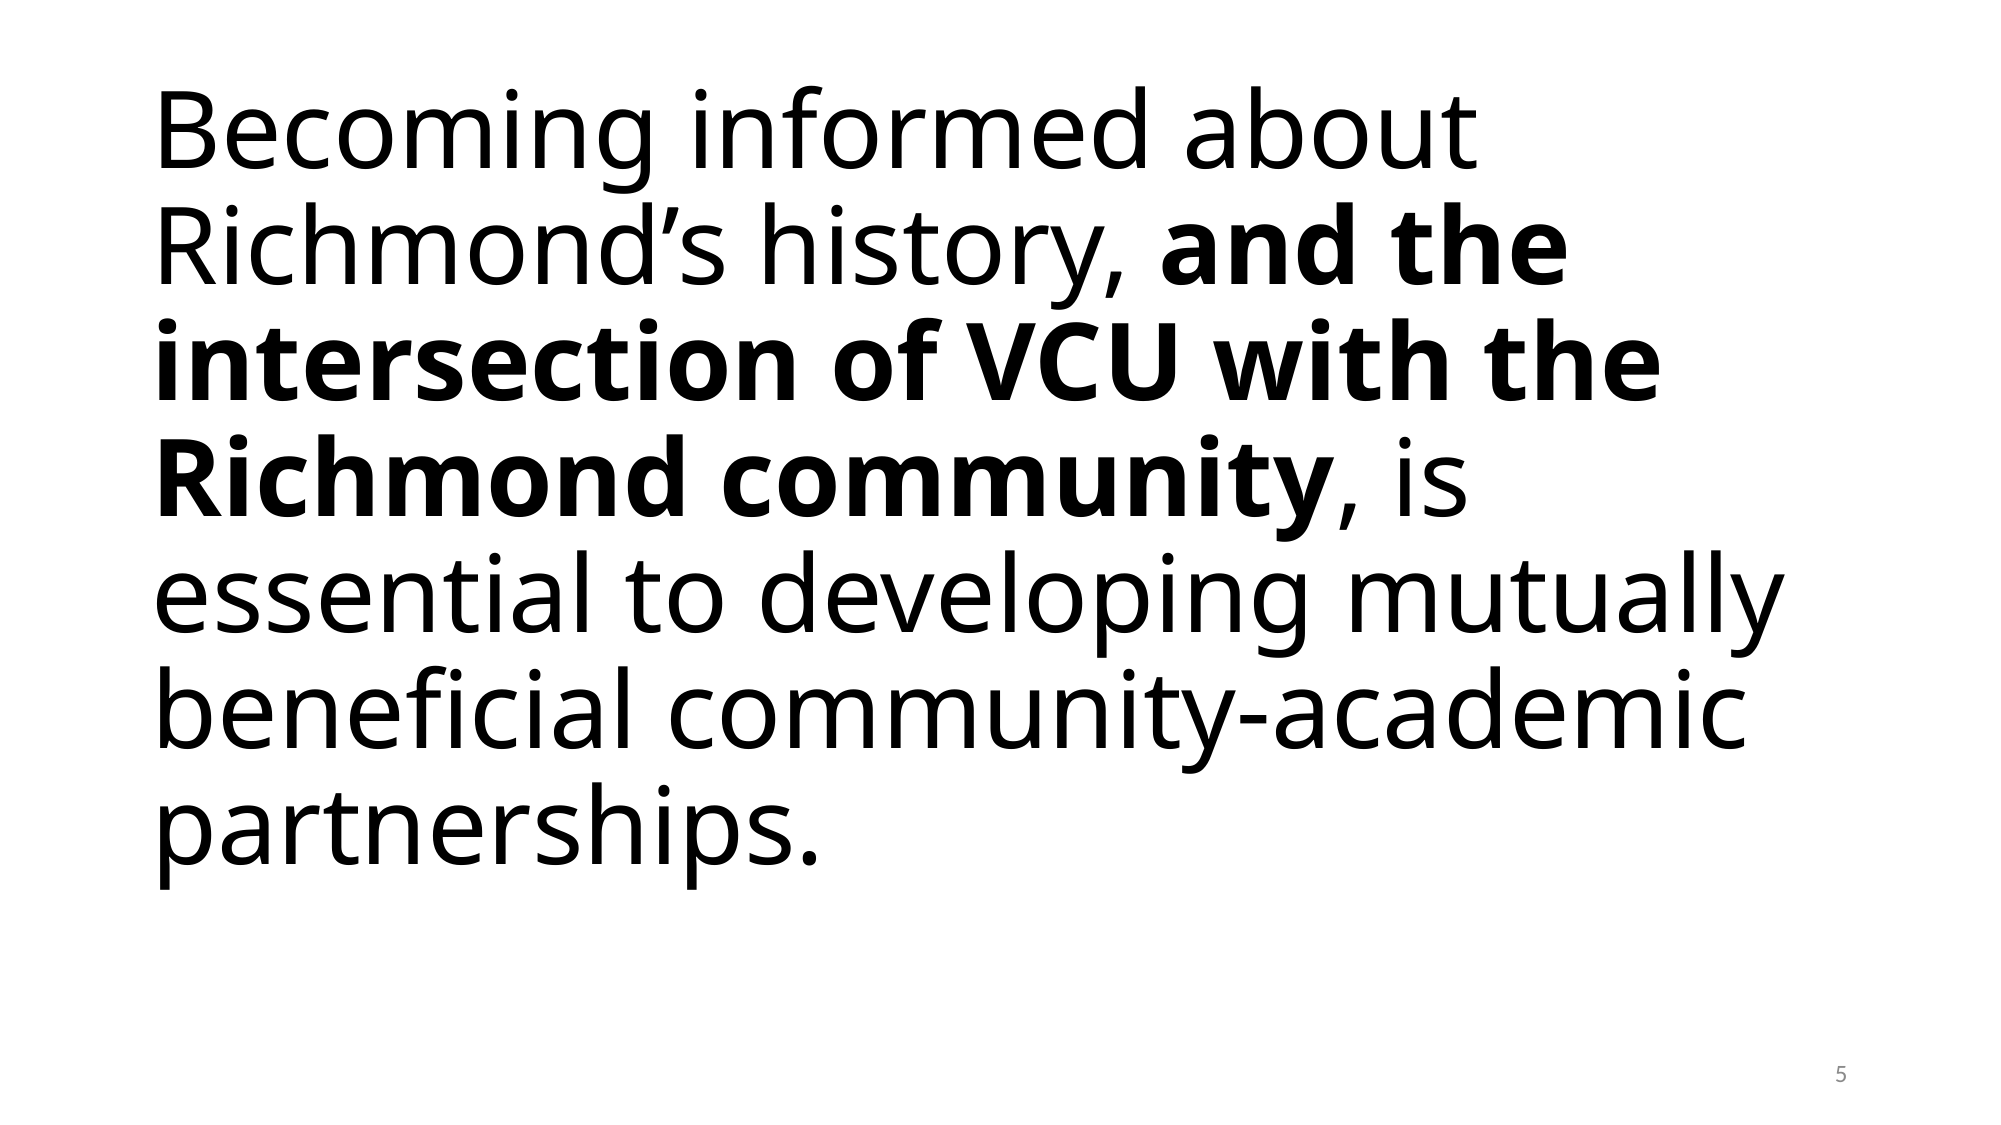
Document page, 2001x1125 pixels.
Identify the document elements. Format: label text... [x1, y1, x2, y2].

slide_number 5 [1412, 1042, 1863, 1103]
title Becoming informed about Richmond’s history, and the intersection of VCU with the Richmond community, is essential to developing mutually beneficial community-academic partnerships. [136, 57, 1862, 1025]
